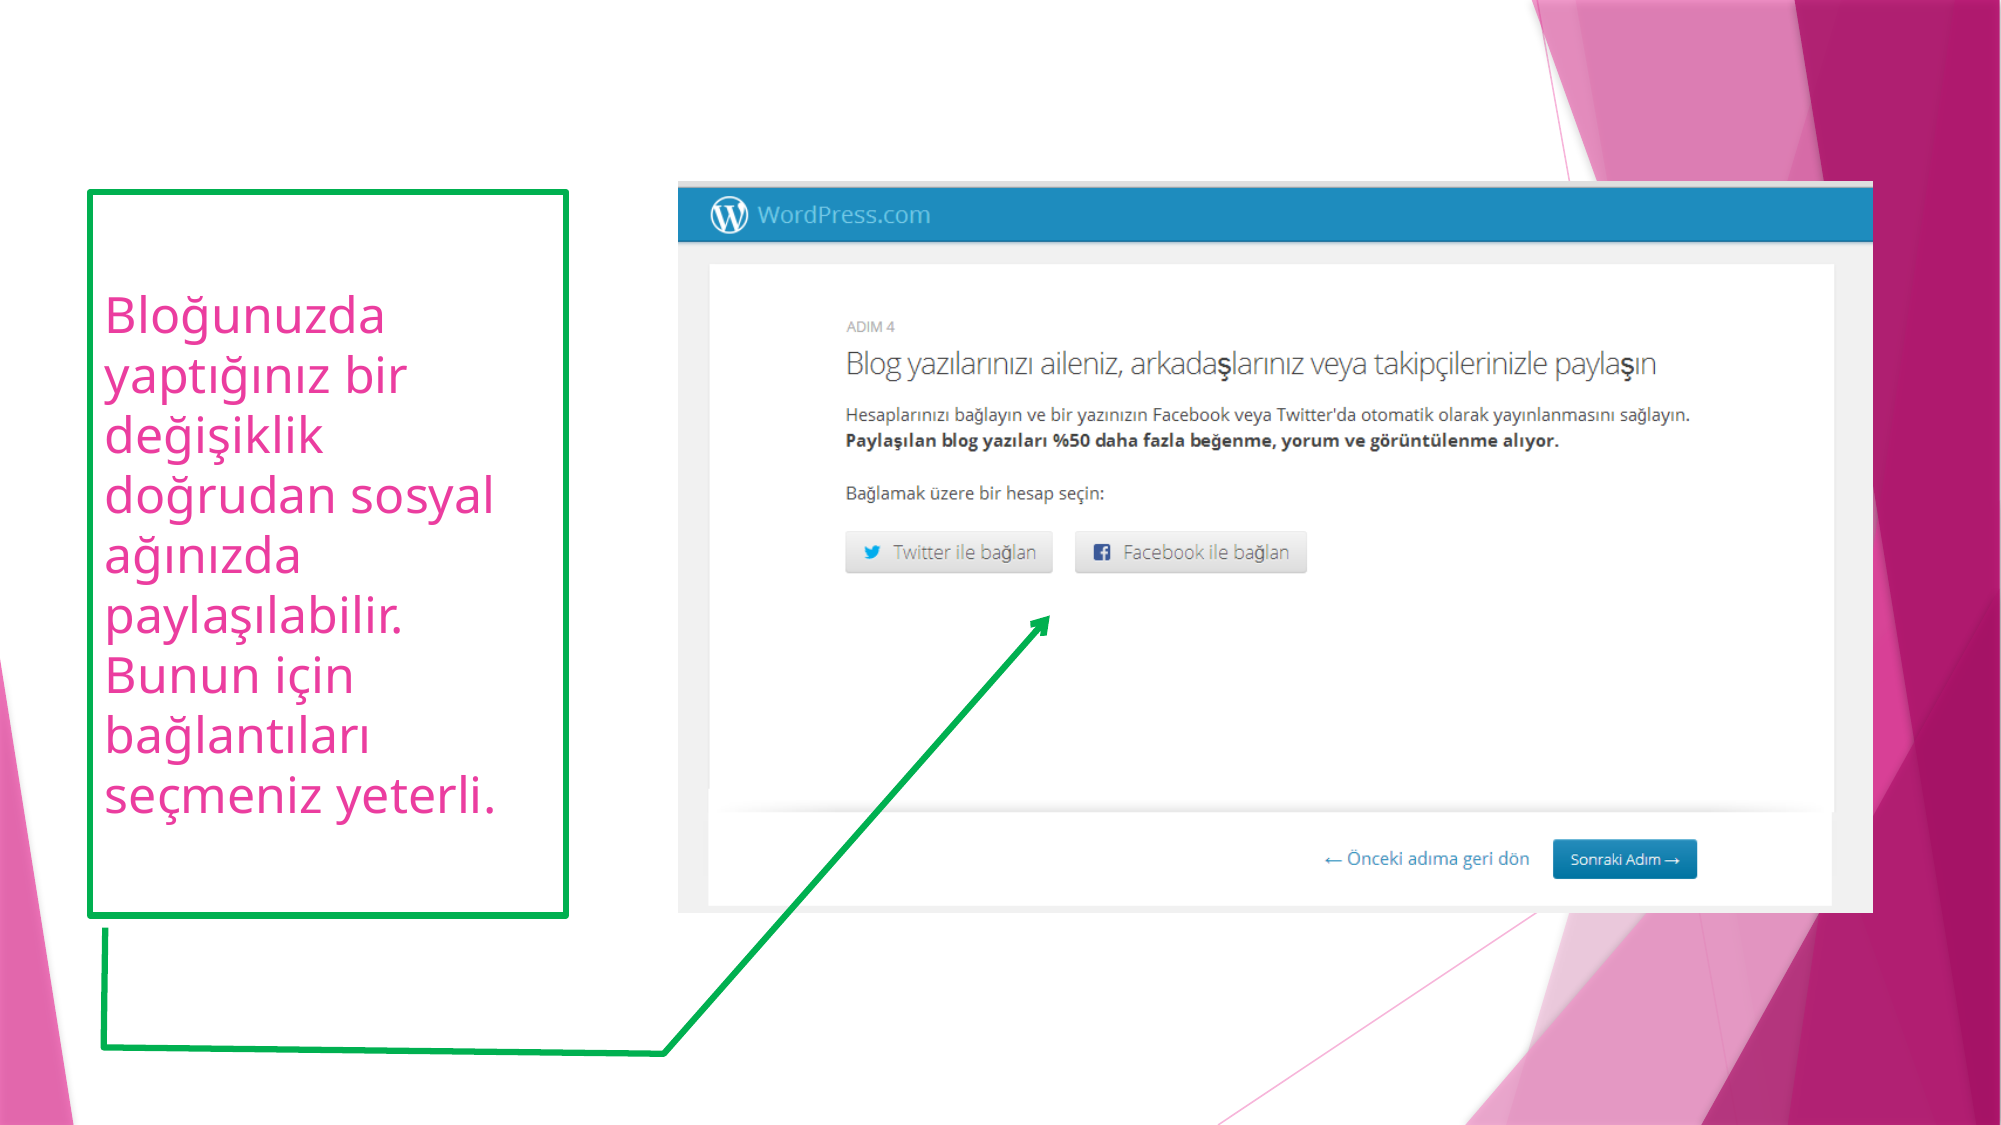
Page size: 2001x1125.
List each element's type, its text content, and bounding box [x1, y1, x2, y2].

text_box Bloğunuzda yaptığınız bir değişiklik doğrudan sosyal ağınızda paylaşılabilir. Bunun için bağlantıları seçmeniz yeterli. [102, 922, 782, 1056]
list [678, 180, 1873, 913]
text_box Bloğunuzda yaptığınız bir değişiklik doğrudan sosyal ağınızda paylaşılabilir. Bunun için bağlantıları seçmeniz yeterli. [89, 191, 567, 917]
